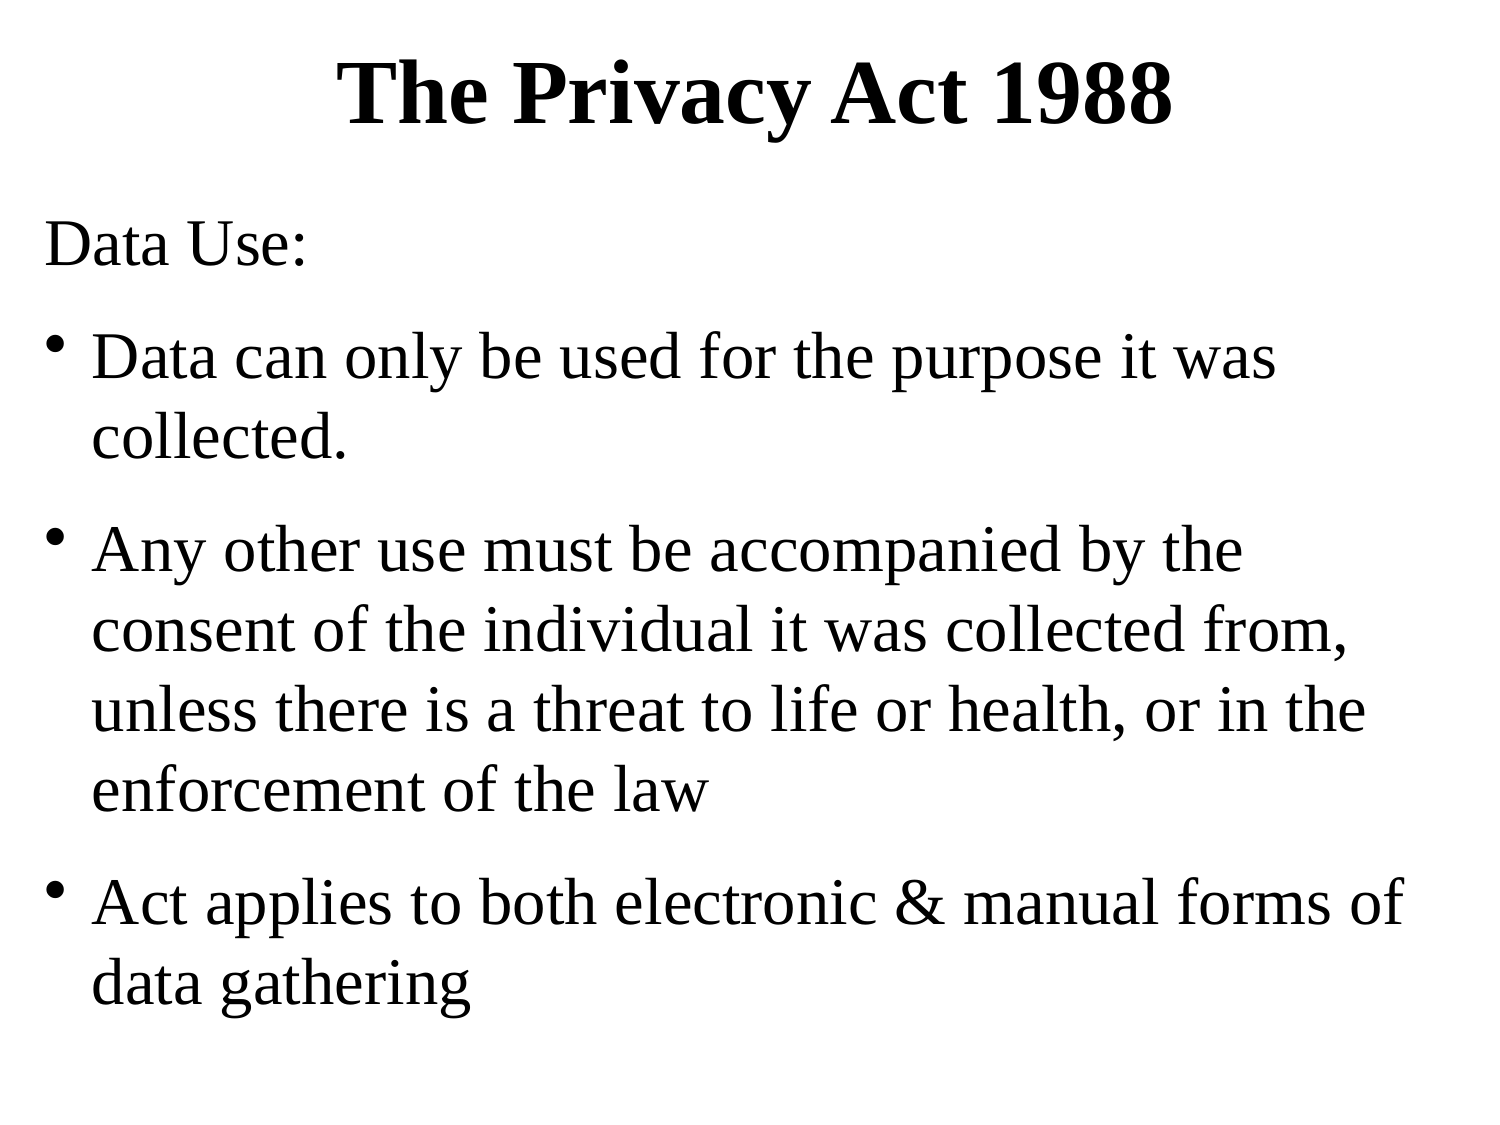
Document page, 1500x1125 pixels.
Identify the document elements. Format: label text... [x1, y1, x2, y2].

text_box Data Use: Data can only be used for the purpose it was collected. Any other use must be accompanied by the consent of the individual it was collected from, unless there is a threat to life or health, or in the enforcement of the law Act applies to both electronic & manual forms of data gathering [29, 191, 1438, 1125]
text_box The Privacy Act 1988 [74, 24, 1438, 150]
